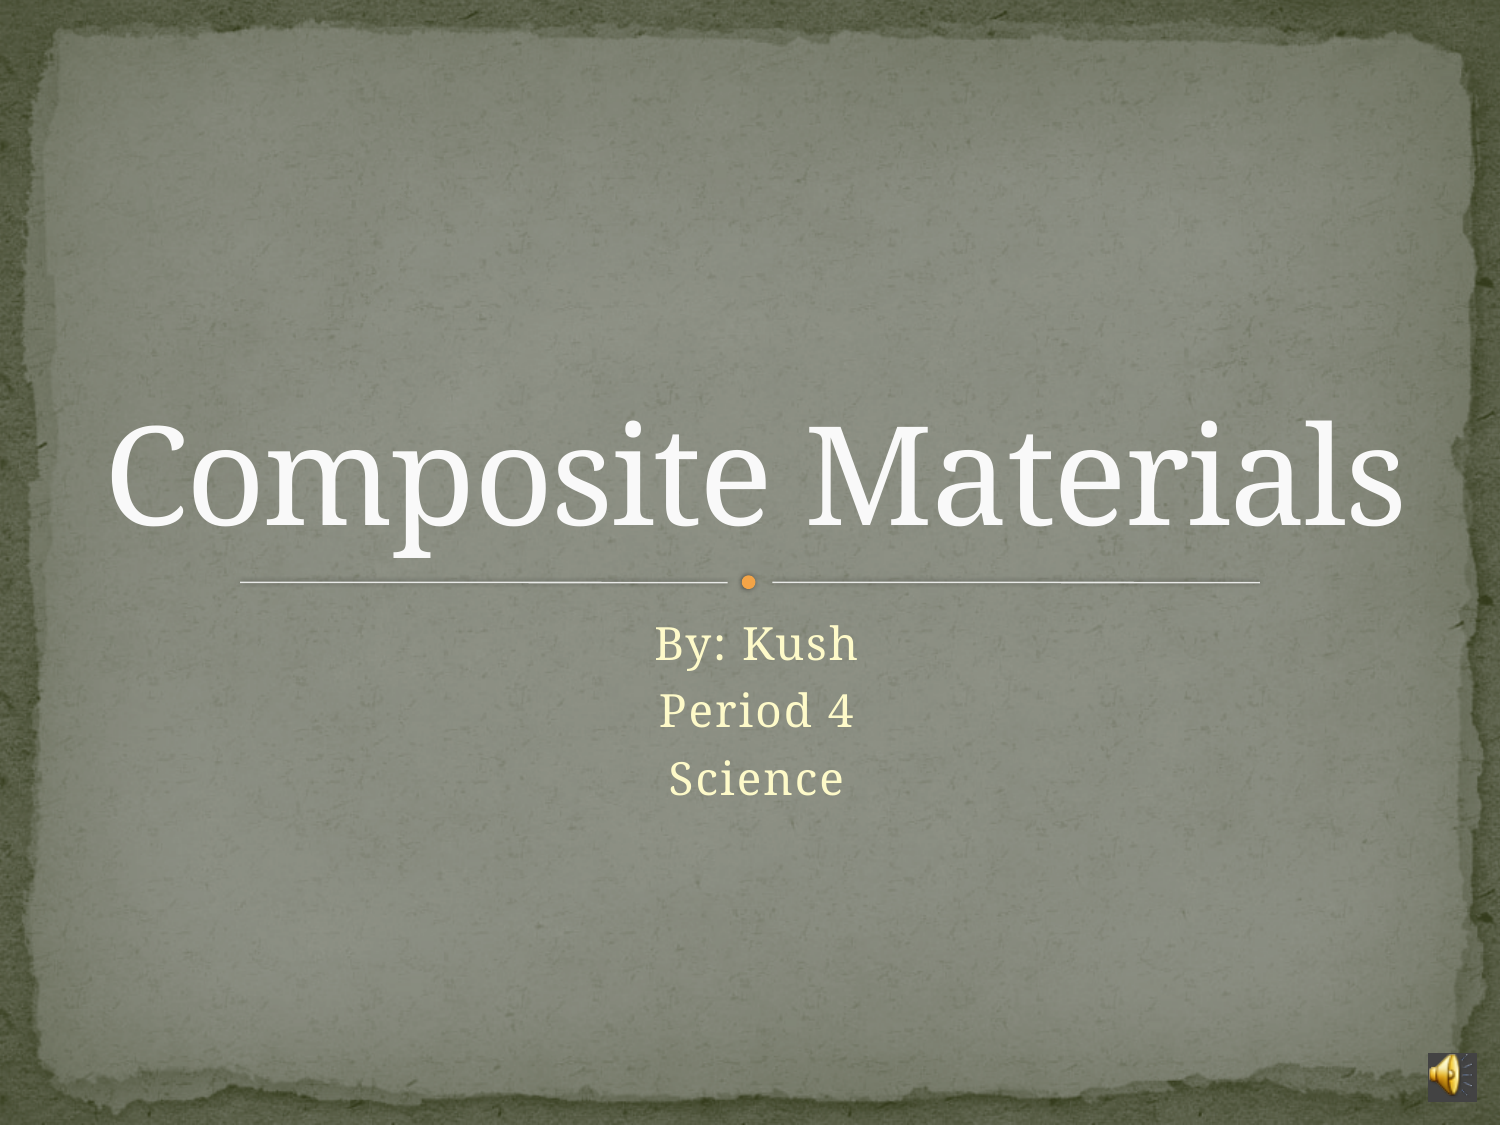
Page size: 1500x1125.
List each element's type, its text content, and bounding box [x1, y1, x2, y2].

subtitle By: Kush Period 4 Science [75, 606, 1438, 795]
picture [1428, 1053, 1477, 1102]
title Composite Materials [74, 235, 1438, 561]
